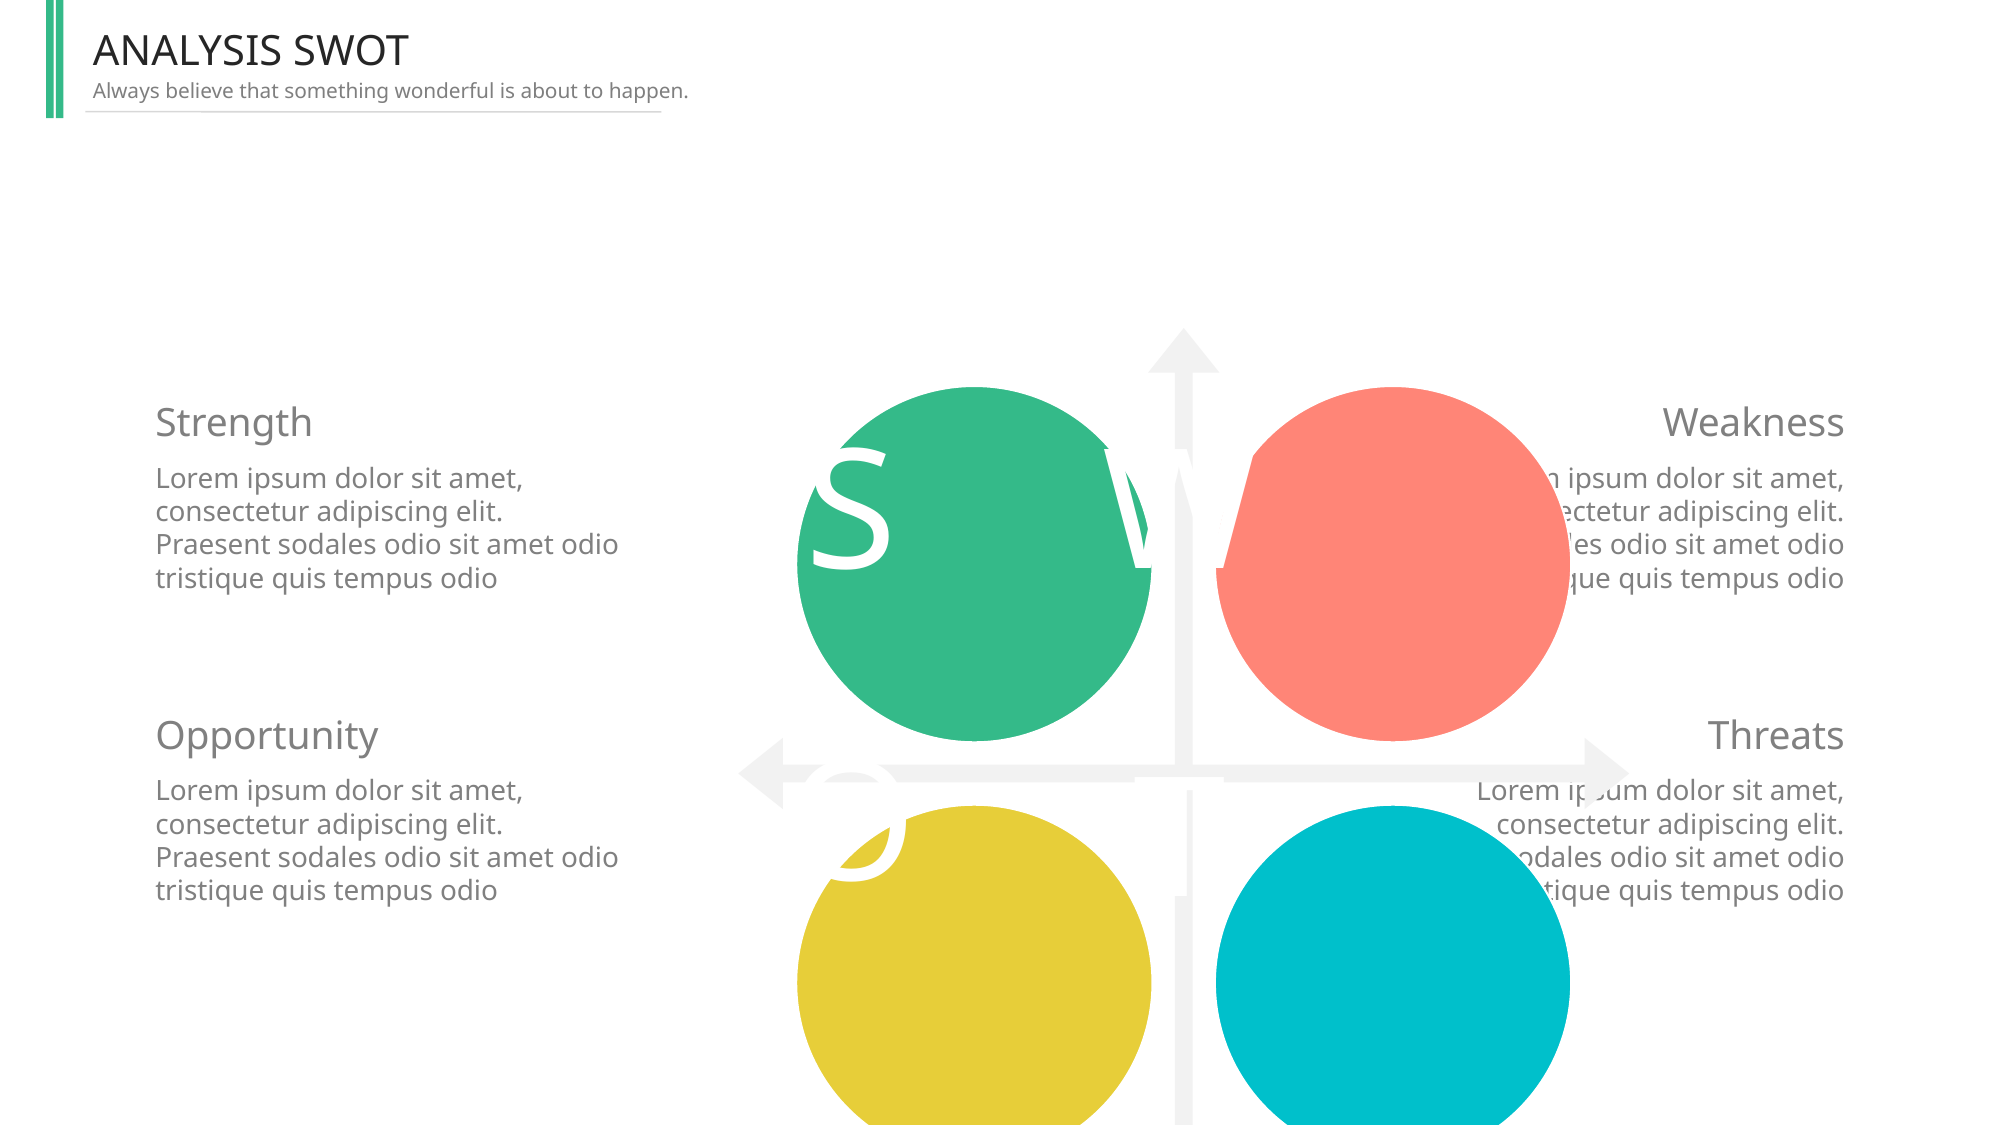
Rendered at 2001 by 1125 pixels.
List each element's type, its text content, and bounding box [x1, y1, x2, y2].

text_box Always believe that something wonderful is about to happen. [78, 70, 713, 111]
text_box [1518, 390, 1860, 603]
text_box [46, 0, 64, 119]
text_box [1518, 703, 1860, 916]
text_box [515, 328, 1518, 997]
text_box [140, 703, 515, 916]
text_box ANALYSIS SWOT [78, 15, 713, 70]
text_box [140, 390, 515, 603]
